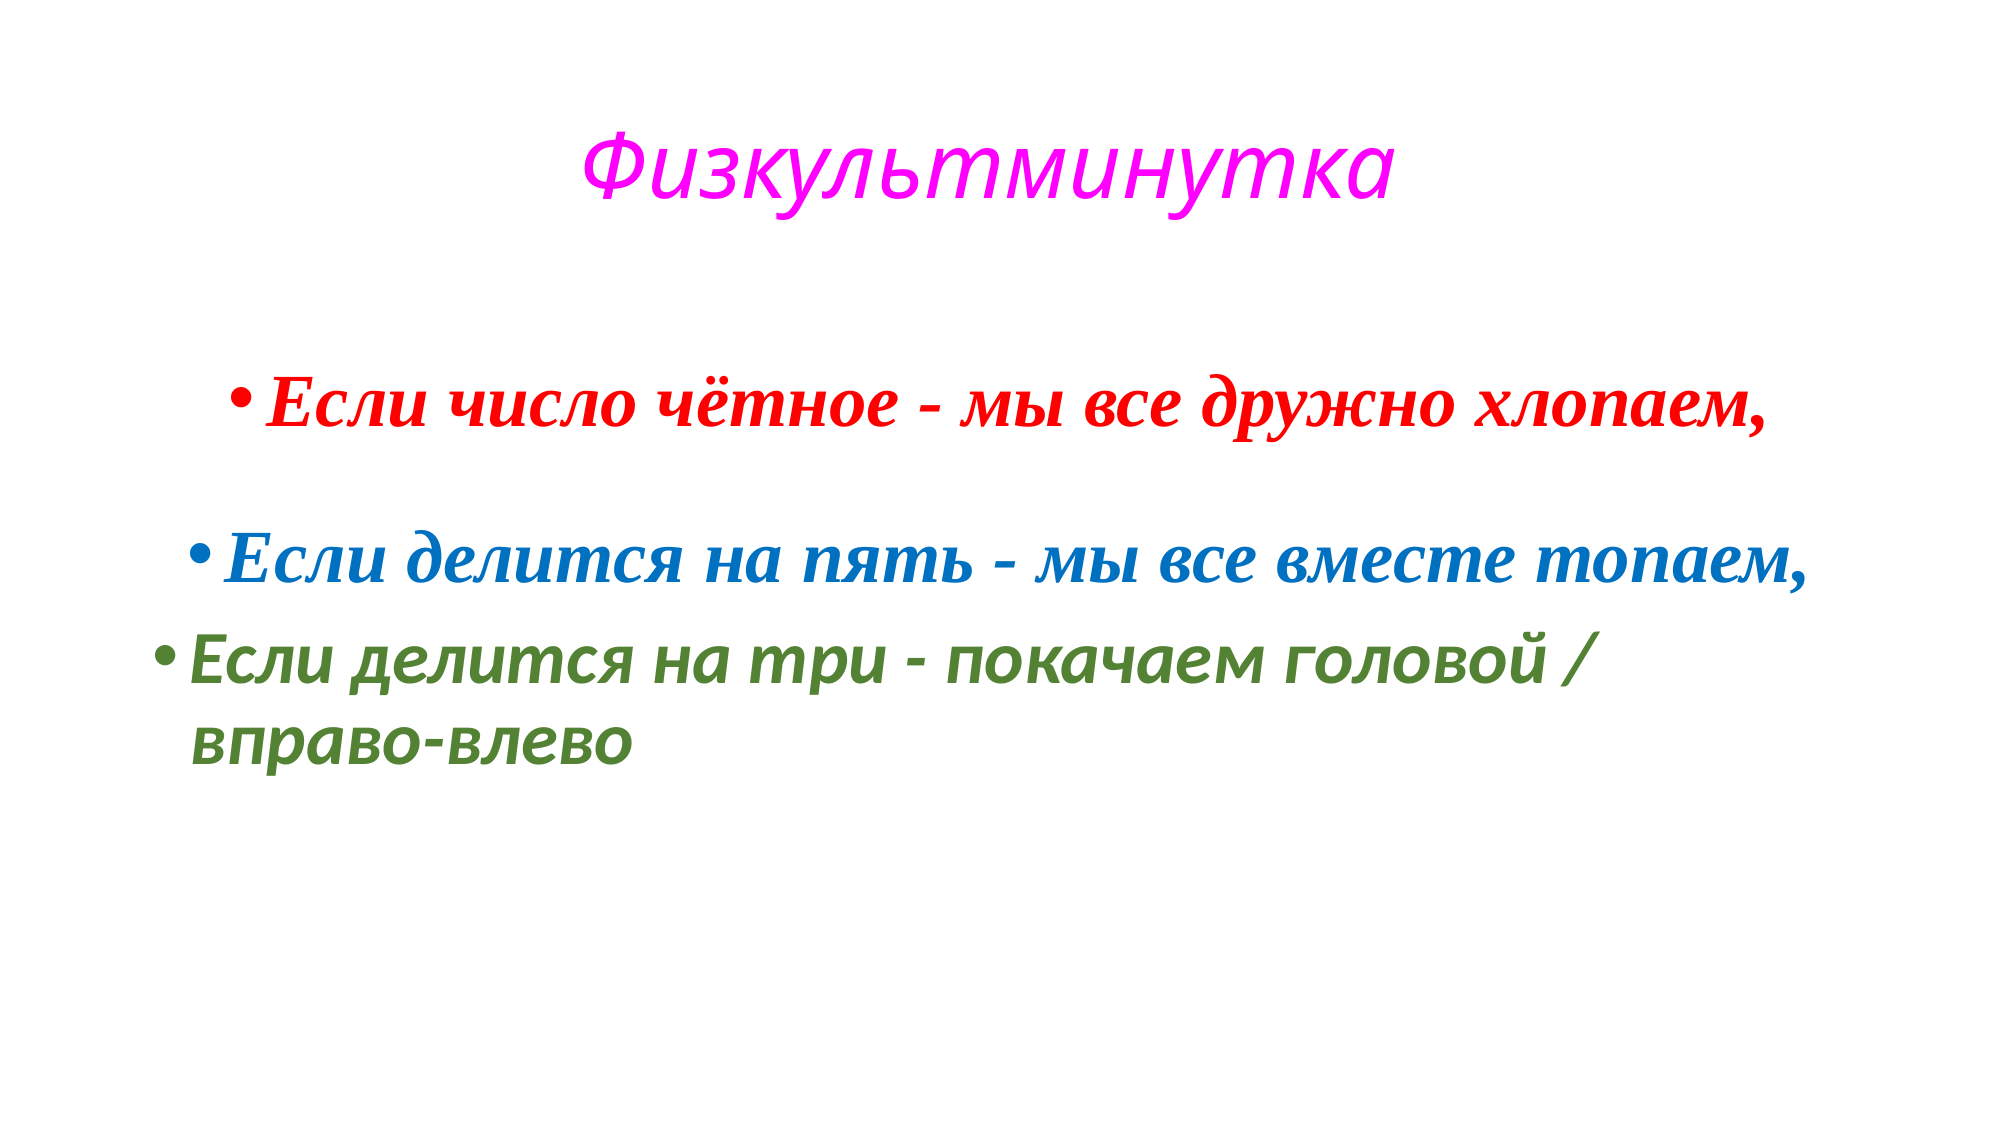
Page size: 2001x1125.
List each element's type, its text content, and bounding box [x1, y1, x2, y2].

list Если число чётное - мы все дружно хлопаем, Если делится на пять - мы все вместе топаем, Если делится на три - покачаем головой / вправо-влево [137, 299, 1863, 1014]
title Физкультминутка [137, 59, 1863, 278]
